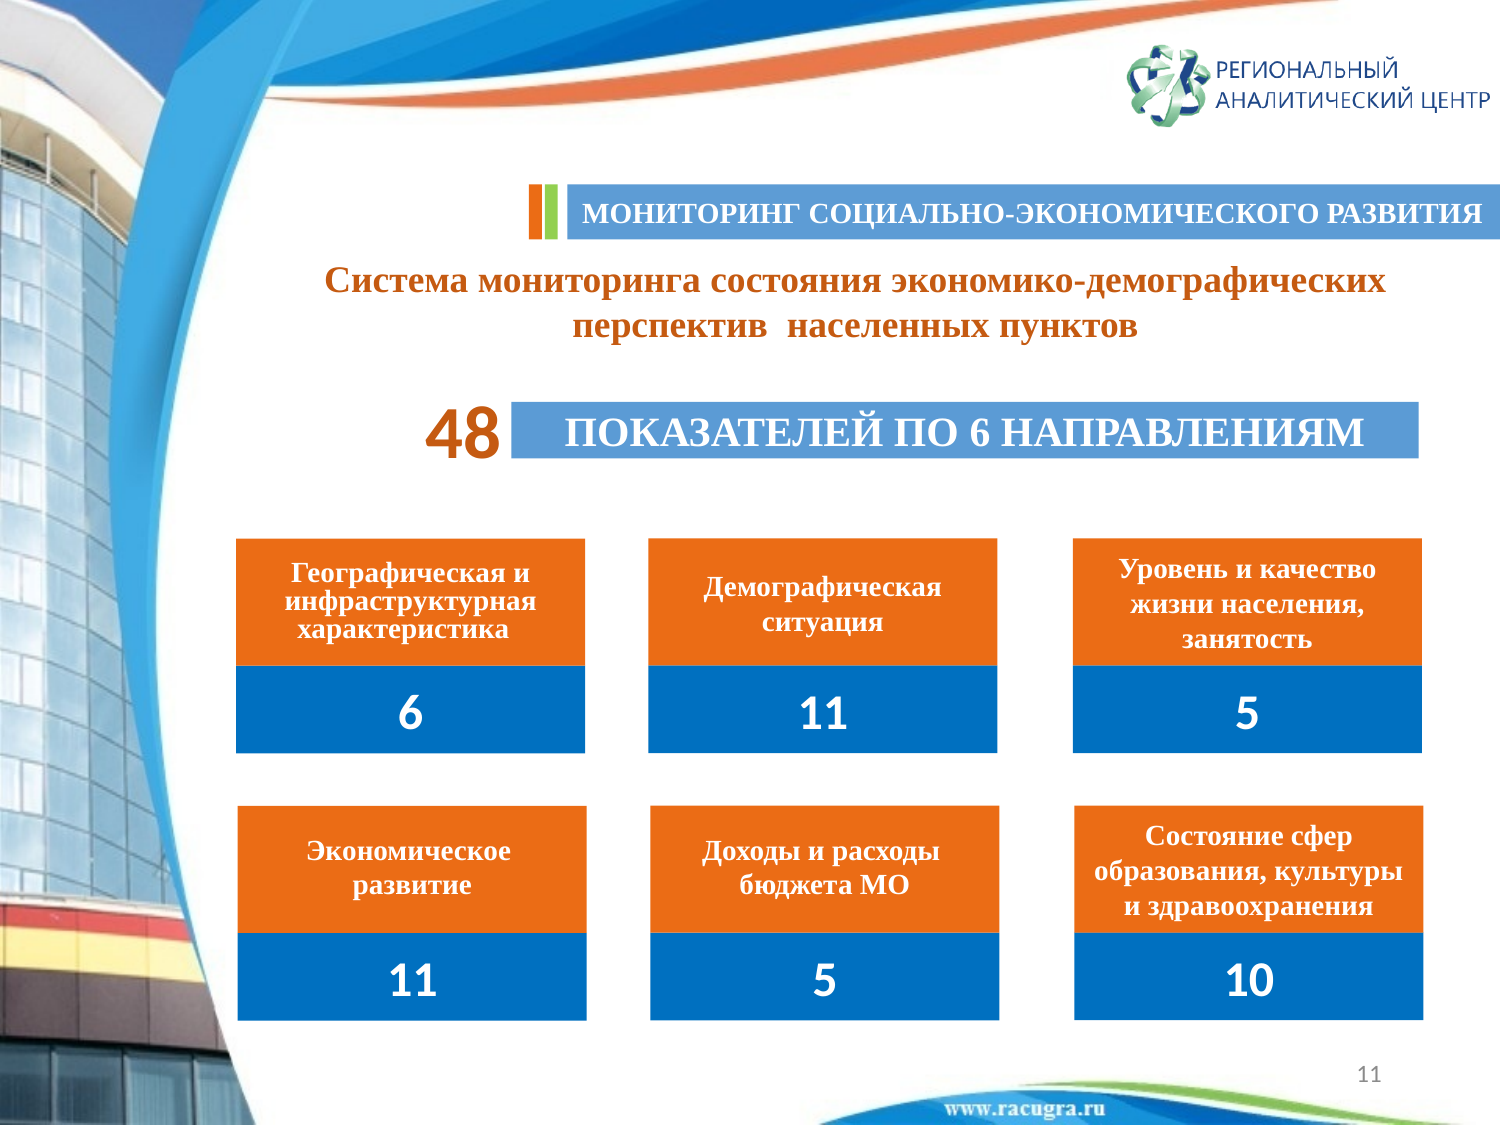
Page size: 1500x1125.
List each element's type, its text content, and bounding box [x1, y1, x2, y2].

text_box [650, 805, 1000, 1021]
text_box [1074, 805, 1424, 1021]
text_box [236, 538, 586, 754]
slide_number 11 [1059, 1042, 1397, 1103]
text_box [1072, 538, 1422, 754]
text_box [528, 184, 1500, 240]
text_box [393, 373, 534, 495]
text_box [237, 805, 587, 1021]
text_box ПОКАЗАТЕЛЕЙ ПО 6 НАПРАВЛЕНИЯМ [534, 401, 1420, 459]
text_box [648, 538, 998, 754]
picture [0, 0, 1500, 1125]
text_box Система мониторинга состояния экономико-демографических перспектив населенных пунктов [211, 247, 1500, 353]
